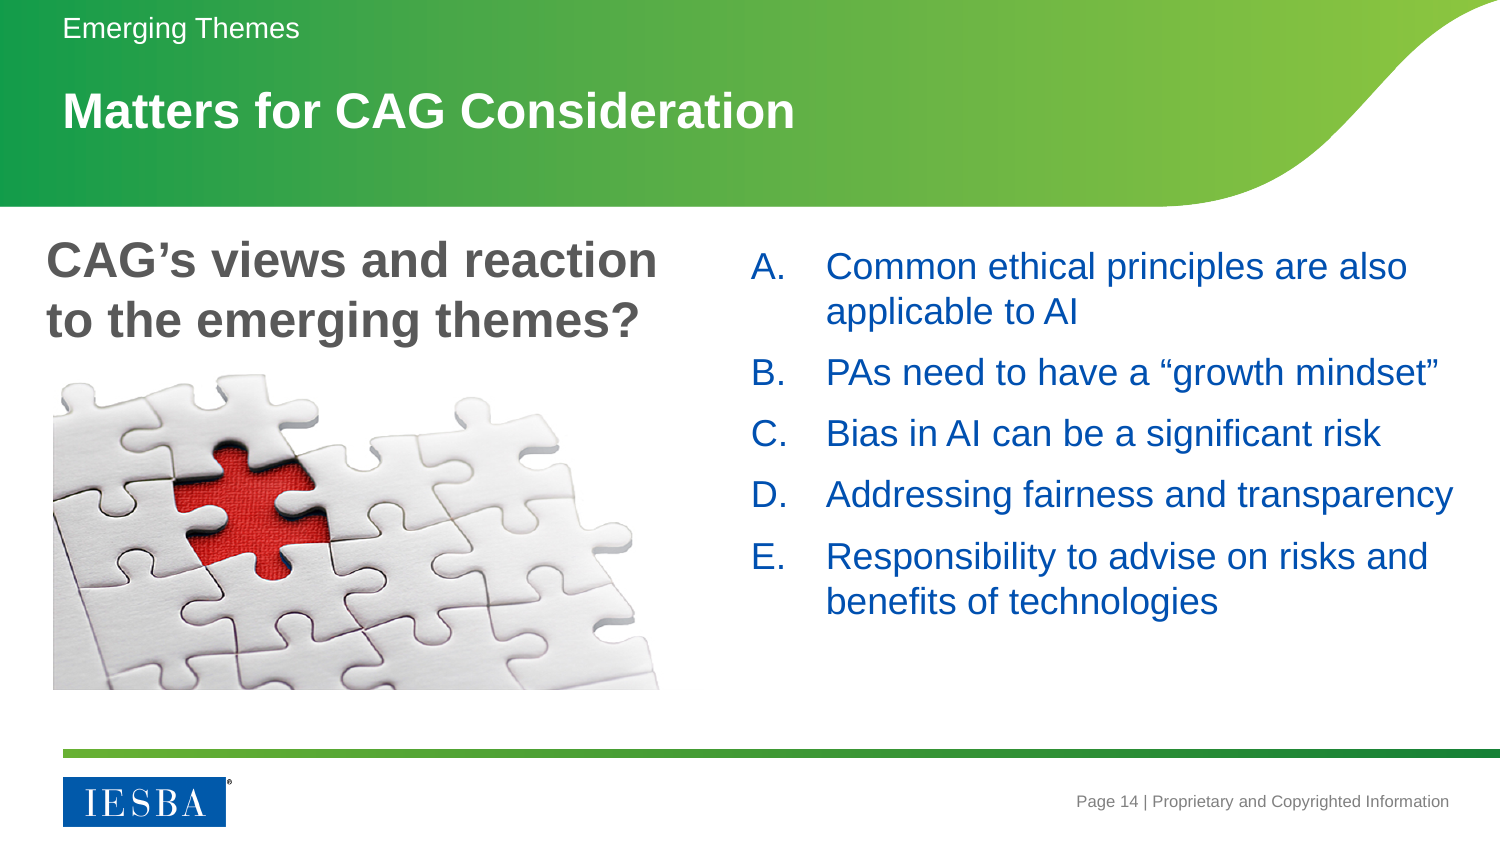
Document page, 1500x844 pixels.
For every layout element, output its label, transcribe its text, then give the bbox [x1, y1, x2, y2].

text_box CAG’s views and reaction to the emerging themes? [31, 220, 716, 405]
subtitle Emerging Themes [62, 9, 500, 38]
text_box Common ethical principles are also applicable to AI PAs need to have a “growth mindset” Bias in AI can be a significant risk Addressing fairness and transparency Responsibility to advise on risks and benefits of technologies [678, 234, 1475, 702]
title Matters for CAG Consideration [62, 75, 1300, 142]
picture [52, 348, 716, 690]
picture [63, 777, 232, 827]
picture [0, 0, 1500, 207]
